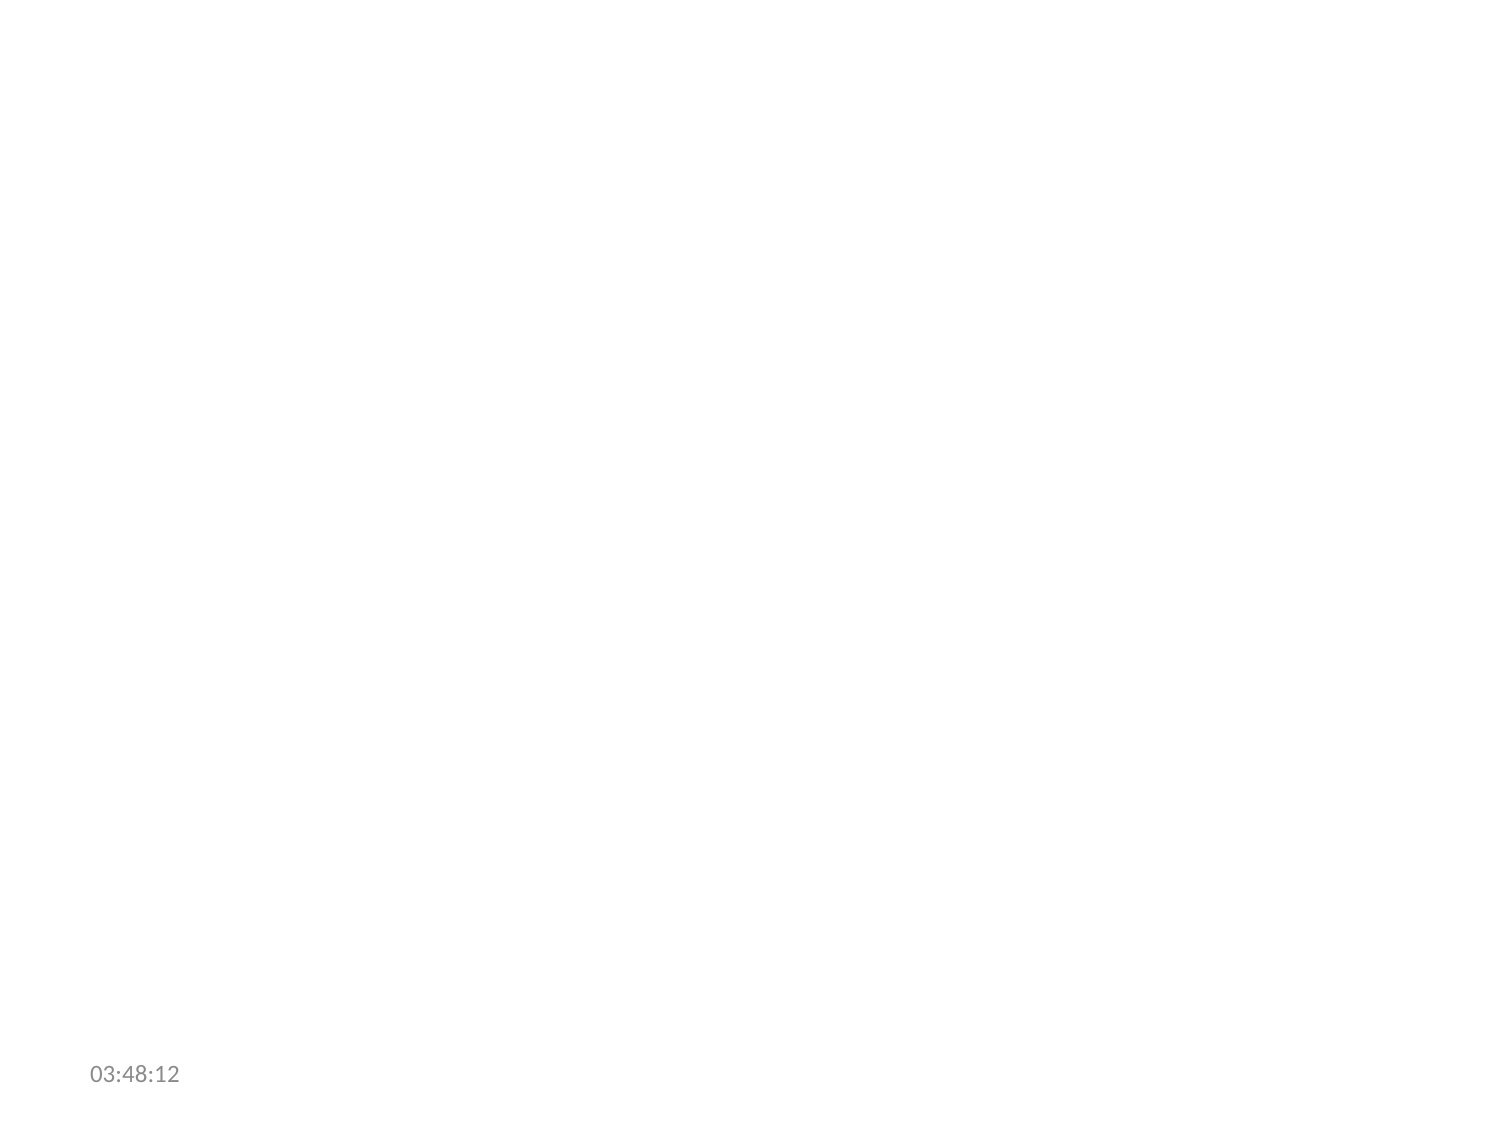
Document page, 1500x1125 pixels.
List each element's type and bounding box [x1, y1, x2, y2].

slide_number [75, 1042, 425, 1103]
